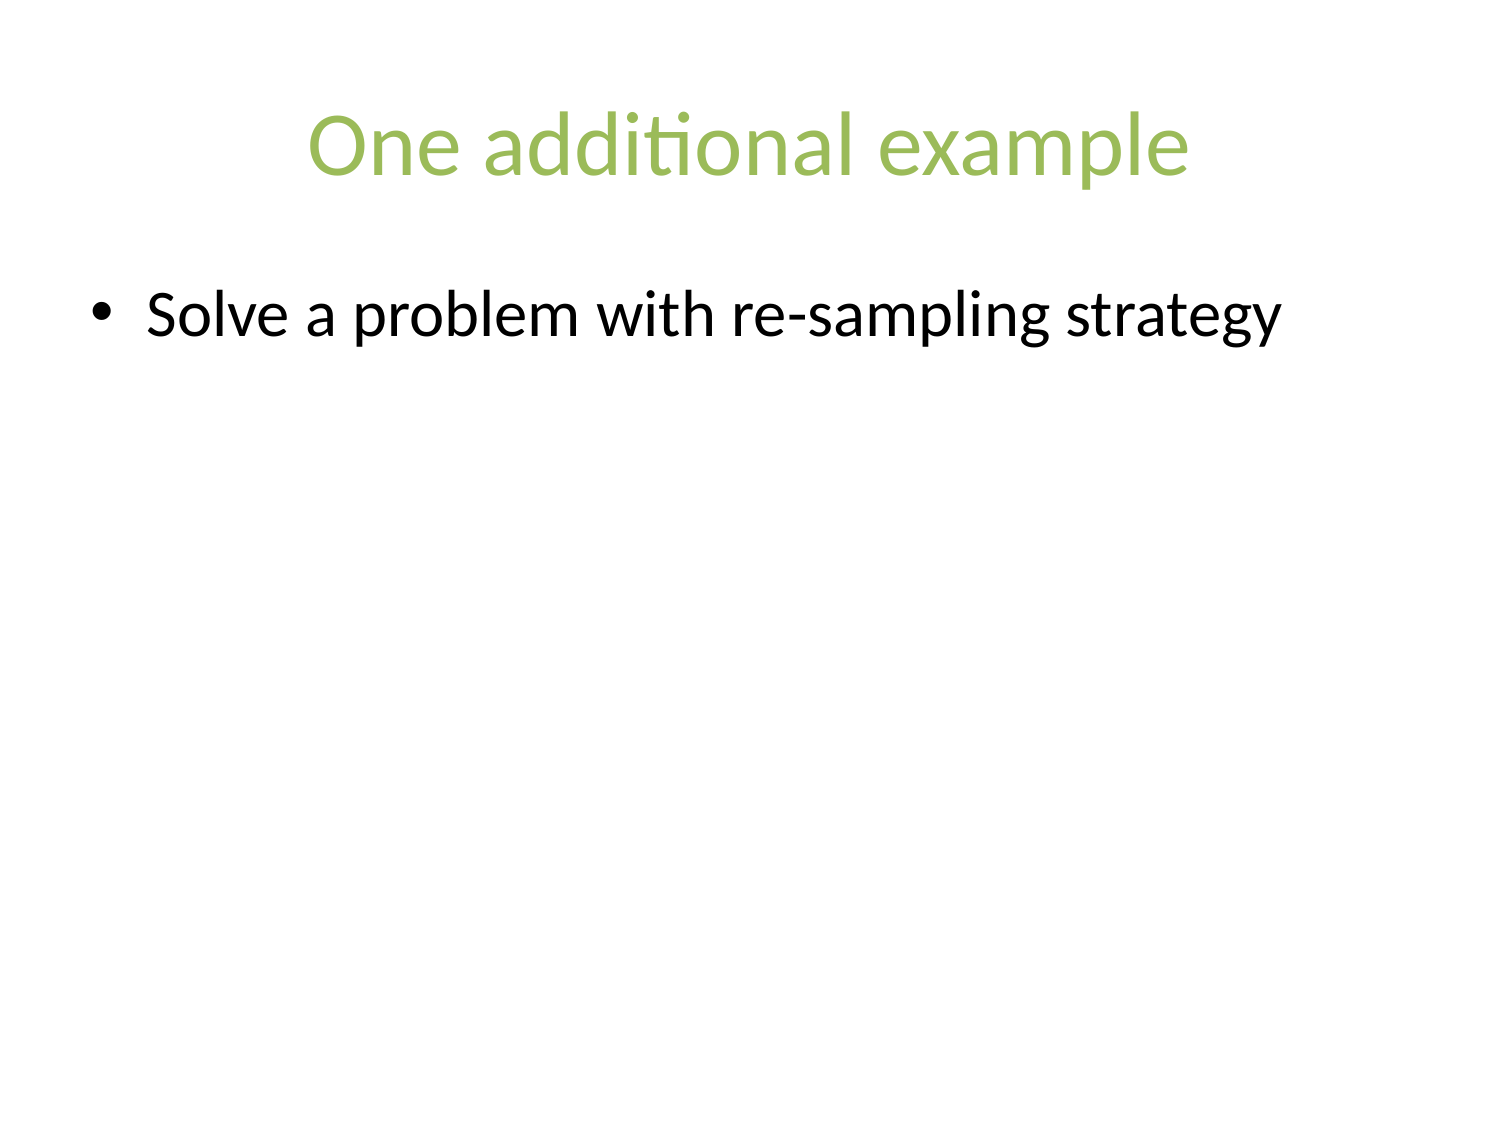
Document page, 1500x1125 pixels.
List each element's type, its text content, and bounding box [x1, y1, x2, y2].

list Solve a problem with re-sampling strategy [75, 262, 1425, 1005]
title One additional example [75, 45, 1425, 233]
